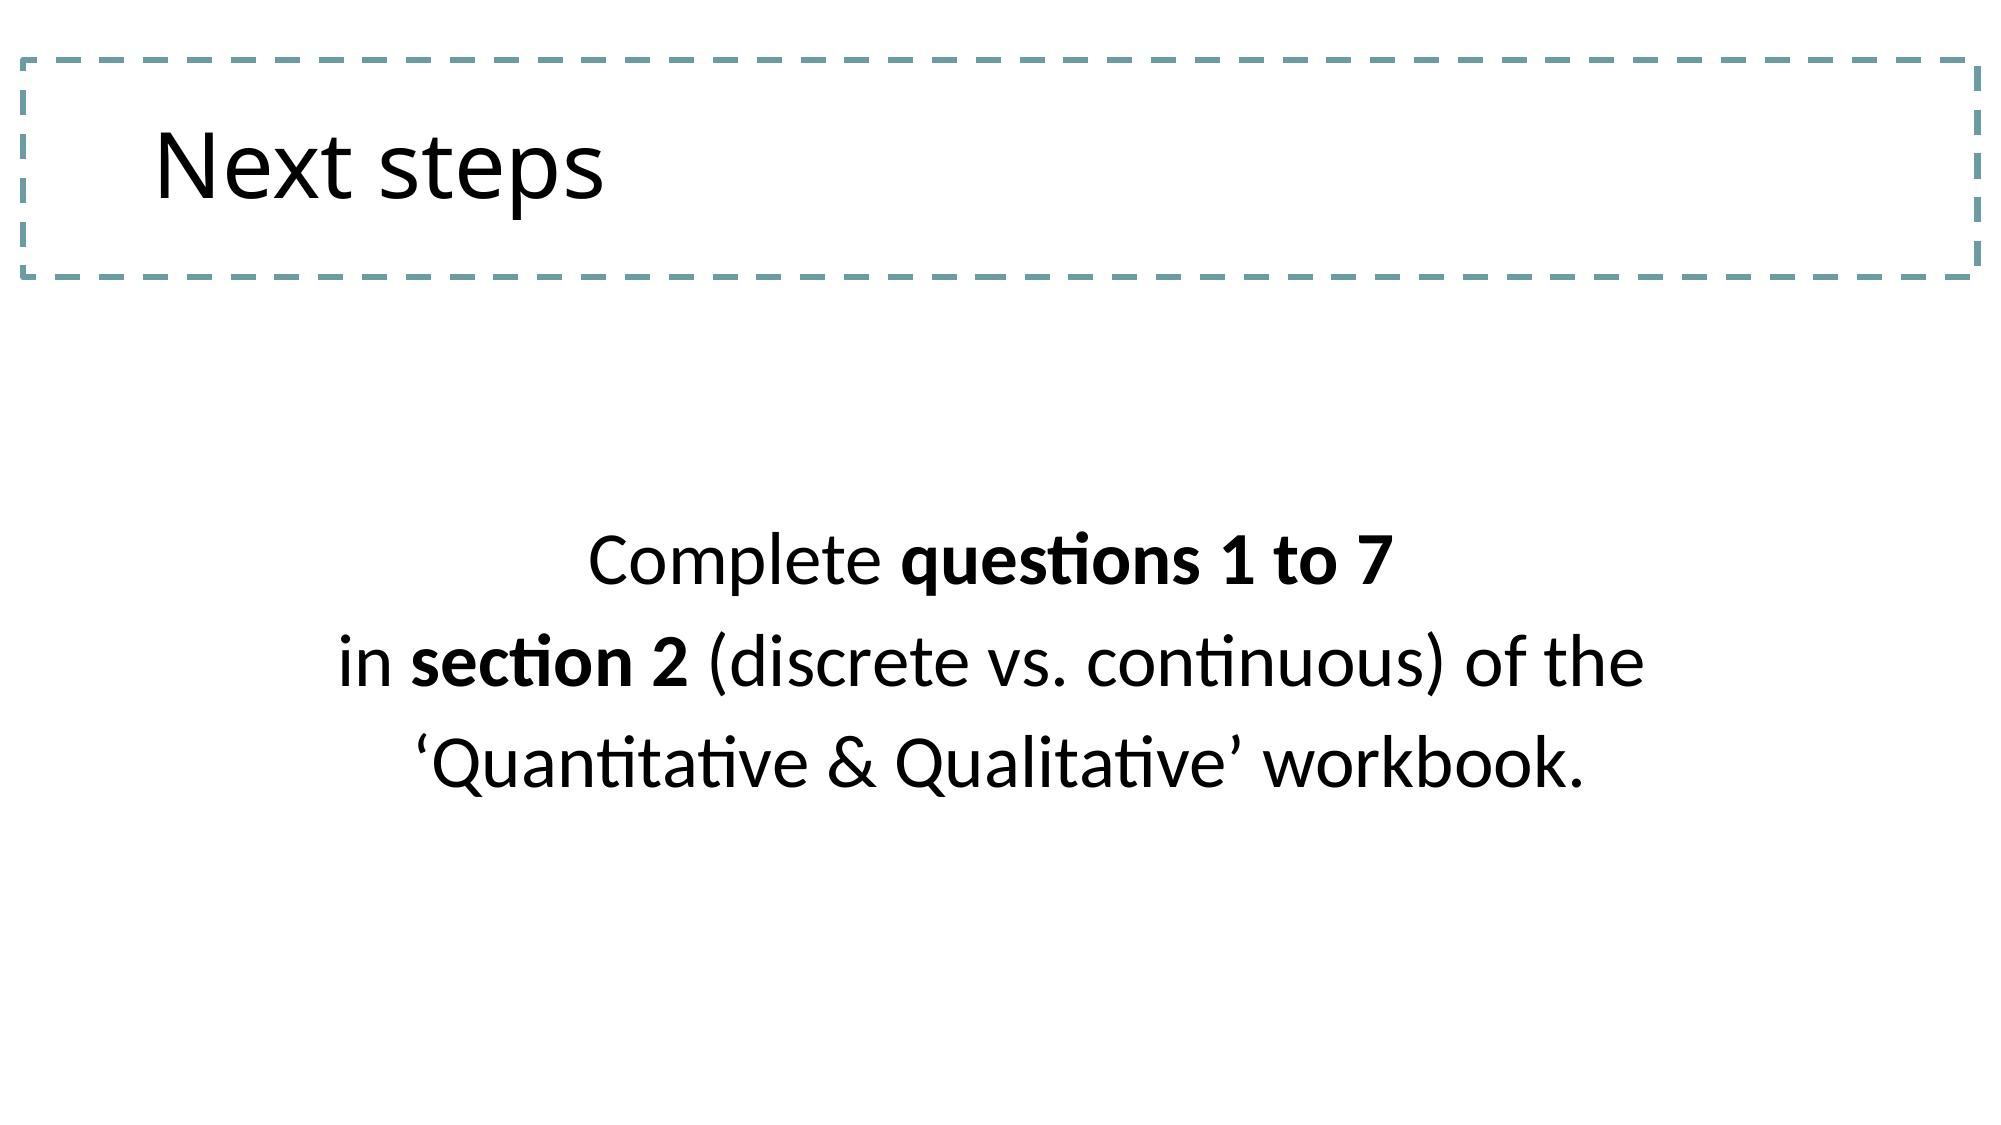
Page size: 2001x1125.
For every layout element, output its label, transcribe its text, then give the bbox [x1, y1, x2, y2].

list Complete questions 1 to 7 in section 2 (discrete vs. continuous) of the ‘Quantitative & Qualitative’ workbook. [137, 299, 1863, 1014]
title Next steps [137, 59, 1863, 278]
